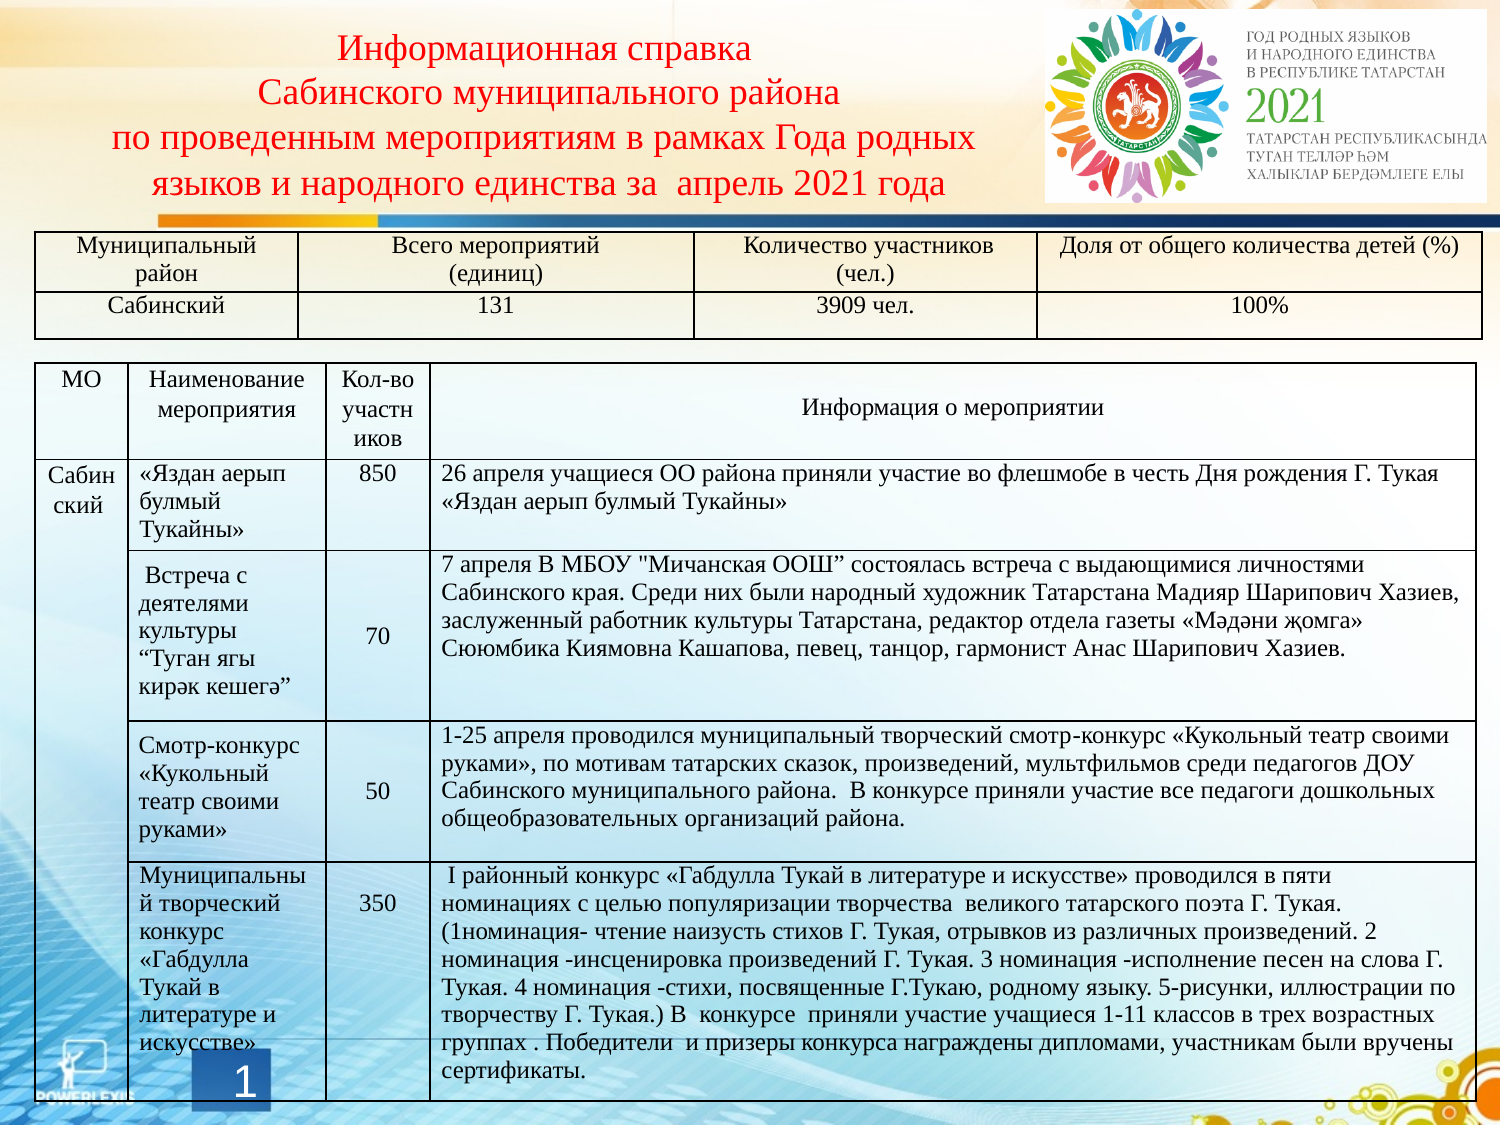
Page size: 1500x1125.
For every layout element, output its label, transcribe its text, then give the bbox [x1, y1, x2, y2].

table_cell Смотр-конкурс «Кукольный театр своими руками» [129, 722, 325, 861]
table_cell Муниципальный творческий конкурс «Габдулла Тукай в литературе и искусстве» [129, 863, 325, 1100]
table_cell Встреча с деятелями культуры “Туган ягы кирәк кешегә” [129, 551, 325, 720]
table_cell 350 [327, 863, 429, 1100]
picture [0, 0, 1500, 1125]
table_cell 100% [1038, 293, 1481, 338]
table_cell 850 [327, 460, 429, 550]
table_header Информация о мероприятии [431, 364, 1475, 459]
table_header Муниципальный район [36, 233, 297, 291]
table_header Наименование мероприятия [129, 364, 325, 459]
table_header МО [36, 364, 127, 459]
table_cell 3909 чел. [695, 293, 1036, 338]
table_cell 70 [327, 551, 429, 720]
table_cell 50 [327, 722, 429, 861]
text_box Информационная справка Сабинского муниципального района по проведенным мероприятиям в рамках Года родных языков и народного единства за апрель 2021 года [17, 15, 1046, 210]
table_cell 131 [299, 293, 693, 338]
table_cell 26 апреля учащиеся ОО района приняли участие во флешмобе в честь Дня рождения Г. Тукая «Яздан аерып булмый Тукайны» [431, 460, 1475, 550]
table_cell «Яздан аерып булмый Тукайны» [129, 460, 325, 550]
table_cell 7 апреля В МБОУ "Мичанская ООШ” состоялась встреча с выдающимися личностями Сабинского края. Среди них были народный художник Татарстана Мадияр Шарипович Хазиев, заслуженный работник культуры Татарстана, редактор отдела газеты «Мәдәни җомга» Сююмбика Киямовна Кашапова, певец, танцор, гармонист Анас Шарипович Хазиев. [431, 551, 1475, 720]
slide_number 1 [135, 1102, 274, 1123]
table_header Кол-во участников [327, 364, 429, 459]
table_cell I районный конкурс «Габдулла Тукай в литературе и искусстве» проводился в пяти номинациях с целью популяризации творчества великого татарского поэта Г. Тукая. (1номинация- чтение наизусть стихов Г. Тукая, отрывков из различных произведений. 2 номинация -инсценировка произведений Г. Тукая. 3 номинация -исполнение песен на слова Г. Тукая. 4 номинация -стихи, посвященные Г.Тукаю, родному языку. 5-рисунки, иллюстрации по творчеству Г. Тукая.) В конкурсе приняли участие учащиеся 1-11 классов в трех возрастных группах . Победители и призеры конкурса награждены дипломами, участникам были вручены сертификаты. [431, 863, 1475, 1100]
table_header Доля от общего количества детей (%) [1038, 233, 1481, 291]
table_cell Сабинский [36, 460, 127, 1100]
table_header Количество участников (чел.) [695, 233, 1036, 291]
table_cell 1-25 апреля проводился муниципальный творческий смотр-конкурс «Кукольный театр своими руками», по мотивам татарских сказок, произведений, мультфильмов среди педагогов ДОУ Сабинского муниципального района. В конкурсе приняли участие все педагоги дошкольных общеобразовательных организаций района. [431, 722, 1475, 861]
table_cell Сабинский [36, 293, 297, 338]
table_header Всего мероприятий (единиц) [299, 233, 693, 291]
